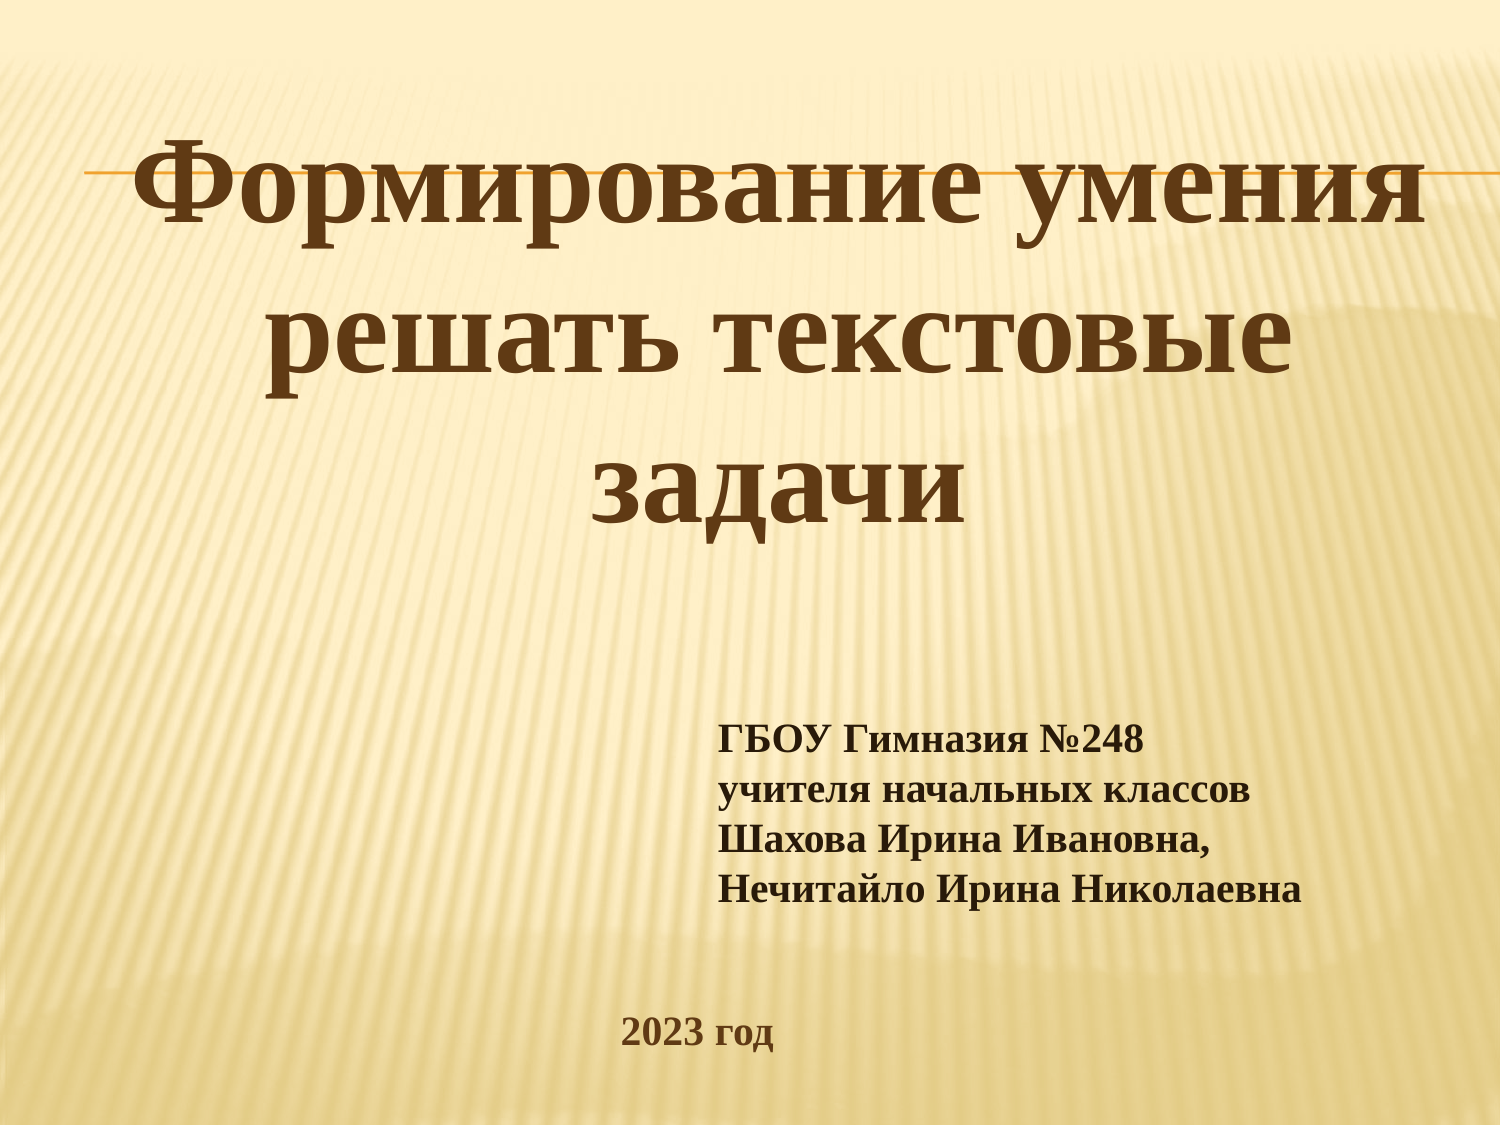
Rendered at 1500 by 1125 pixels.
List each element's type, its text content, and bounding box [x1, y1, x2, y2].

text_box 2023 год [480, 996, 914, 1061]
text_box Формирование умения решать текстовые задачи [100, 89, 1459, 555]
text_box ГБОУ Гимназия №248 учителя начальных классов Шахова Ирина Ивановна, Нечитайло Ирина Николаевна [703, 703, 1383, 918]
